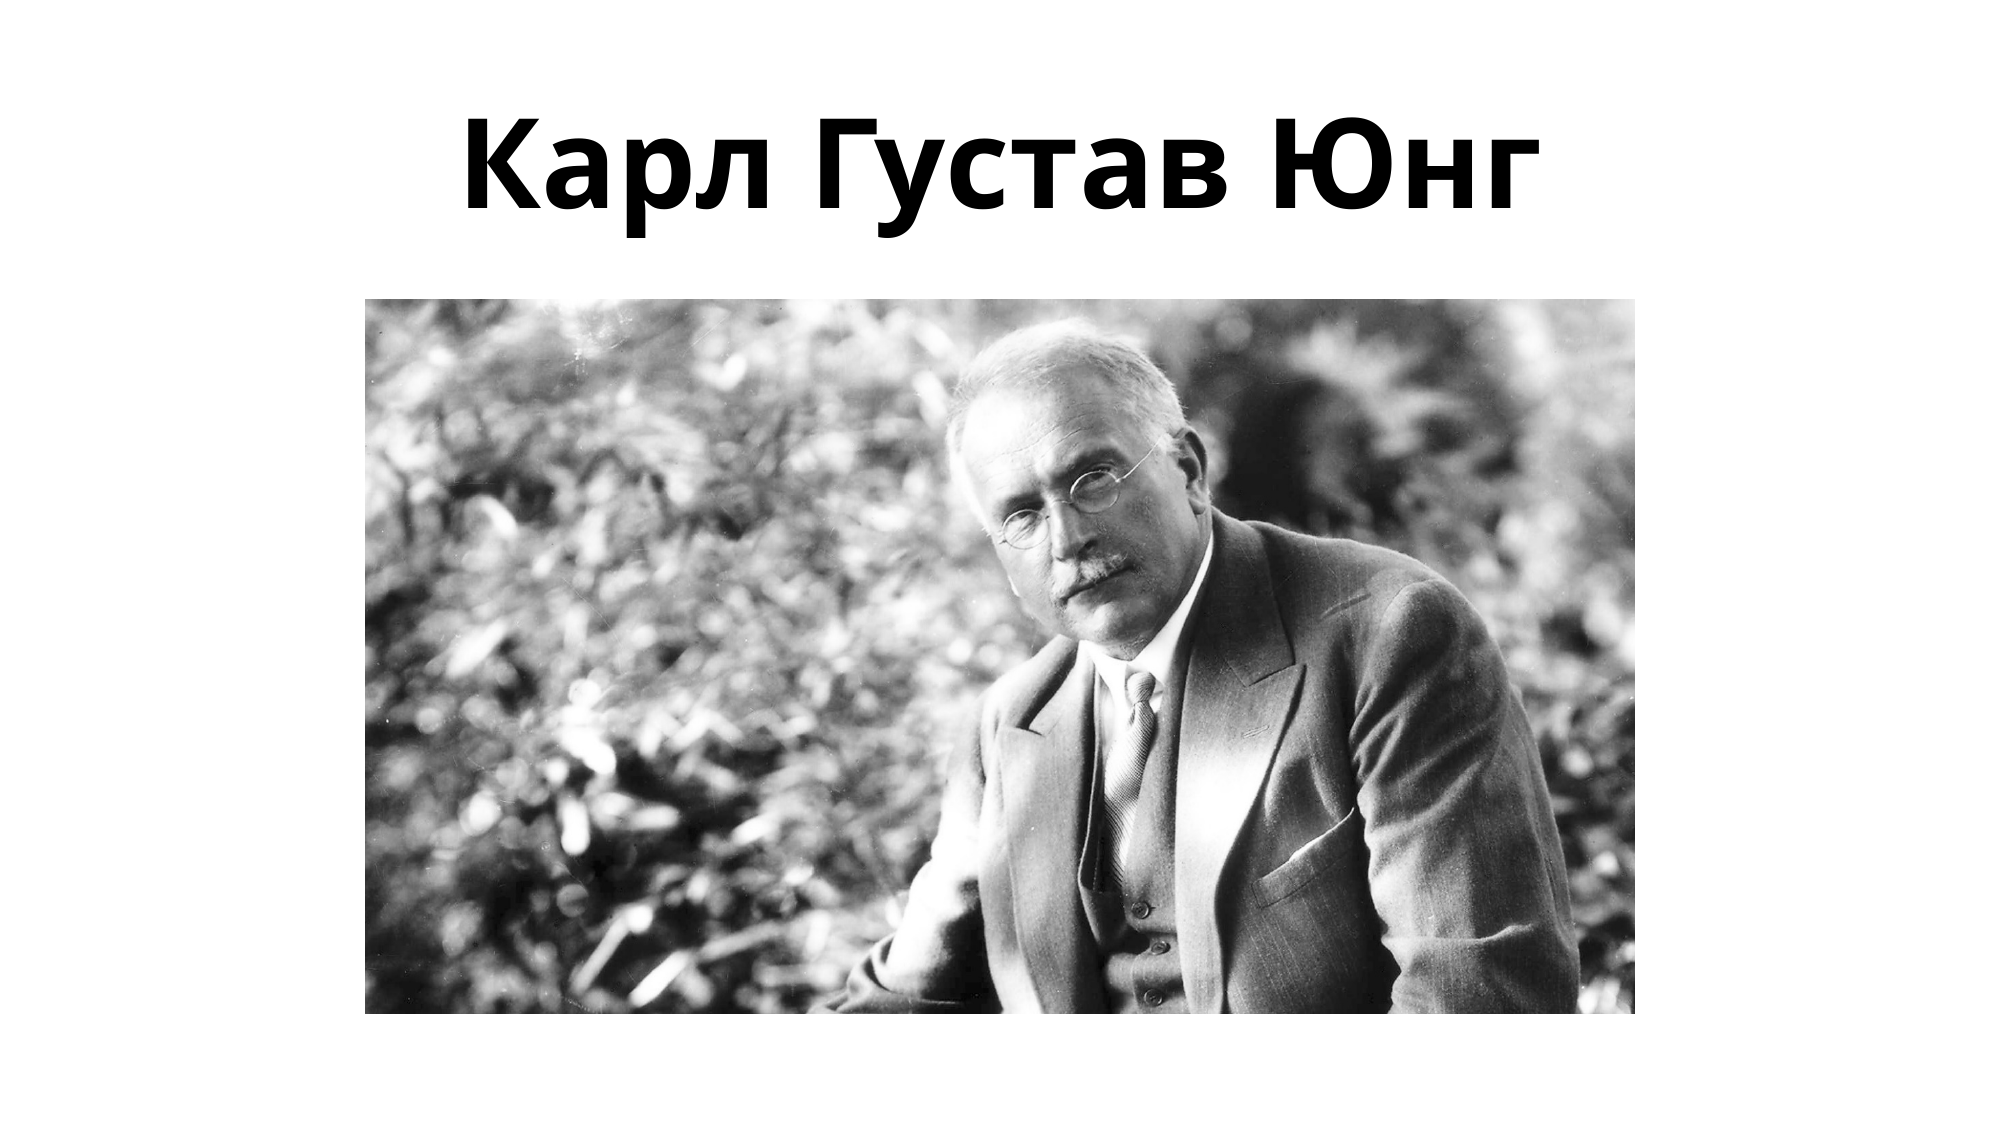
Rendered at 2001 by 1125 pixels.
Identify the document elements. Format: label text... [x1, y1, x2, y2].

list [365, 299, 1635, 1014]
title Карл Густав Юнг [137, 59, 1863, 278]
